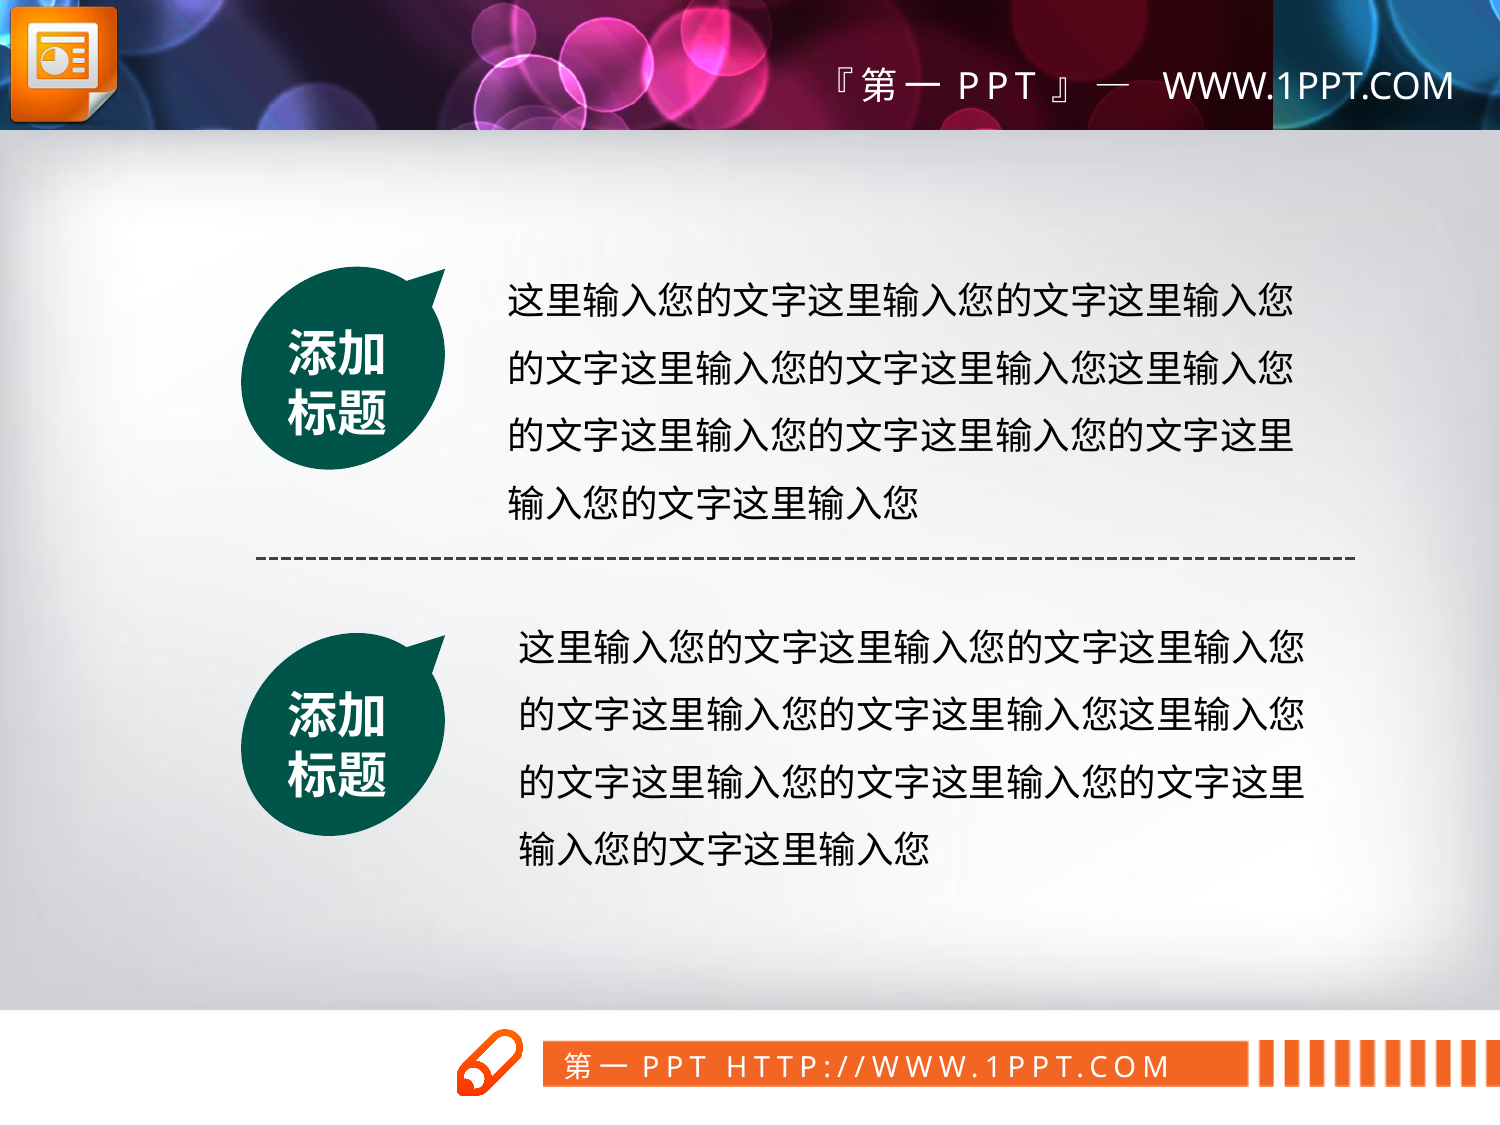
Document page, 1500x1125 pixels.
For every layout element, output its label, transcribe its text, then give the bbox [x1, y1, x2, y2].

text_box 这里输入您的文字这里输入您的文字这里输入您的文字这里输入您的文字这里输入您这里输入您的文字这里输入您的文字这里输入您的文字这里输入您的文字这里输入您 [504, 593, 1349, 879]
text_box 这里输入您的文字这里输入您的文字这里输入您的文字这里输入您的文字这里输入您这里输入您的文字这里输入您的文字这里输入您的文字这里输入您的文字这里输入您 [492, 247, 1338, 532]
picture [0, 0, 1500, 1012]
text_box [229, 627, 481, 818]
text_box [229, 261, 481, 451]
picture [543, 1040, 1500, 1087]
